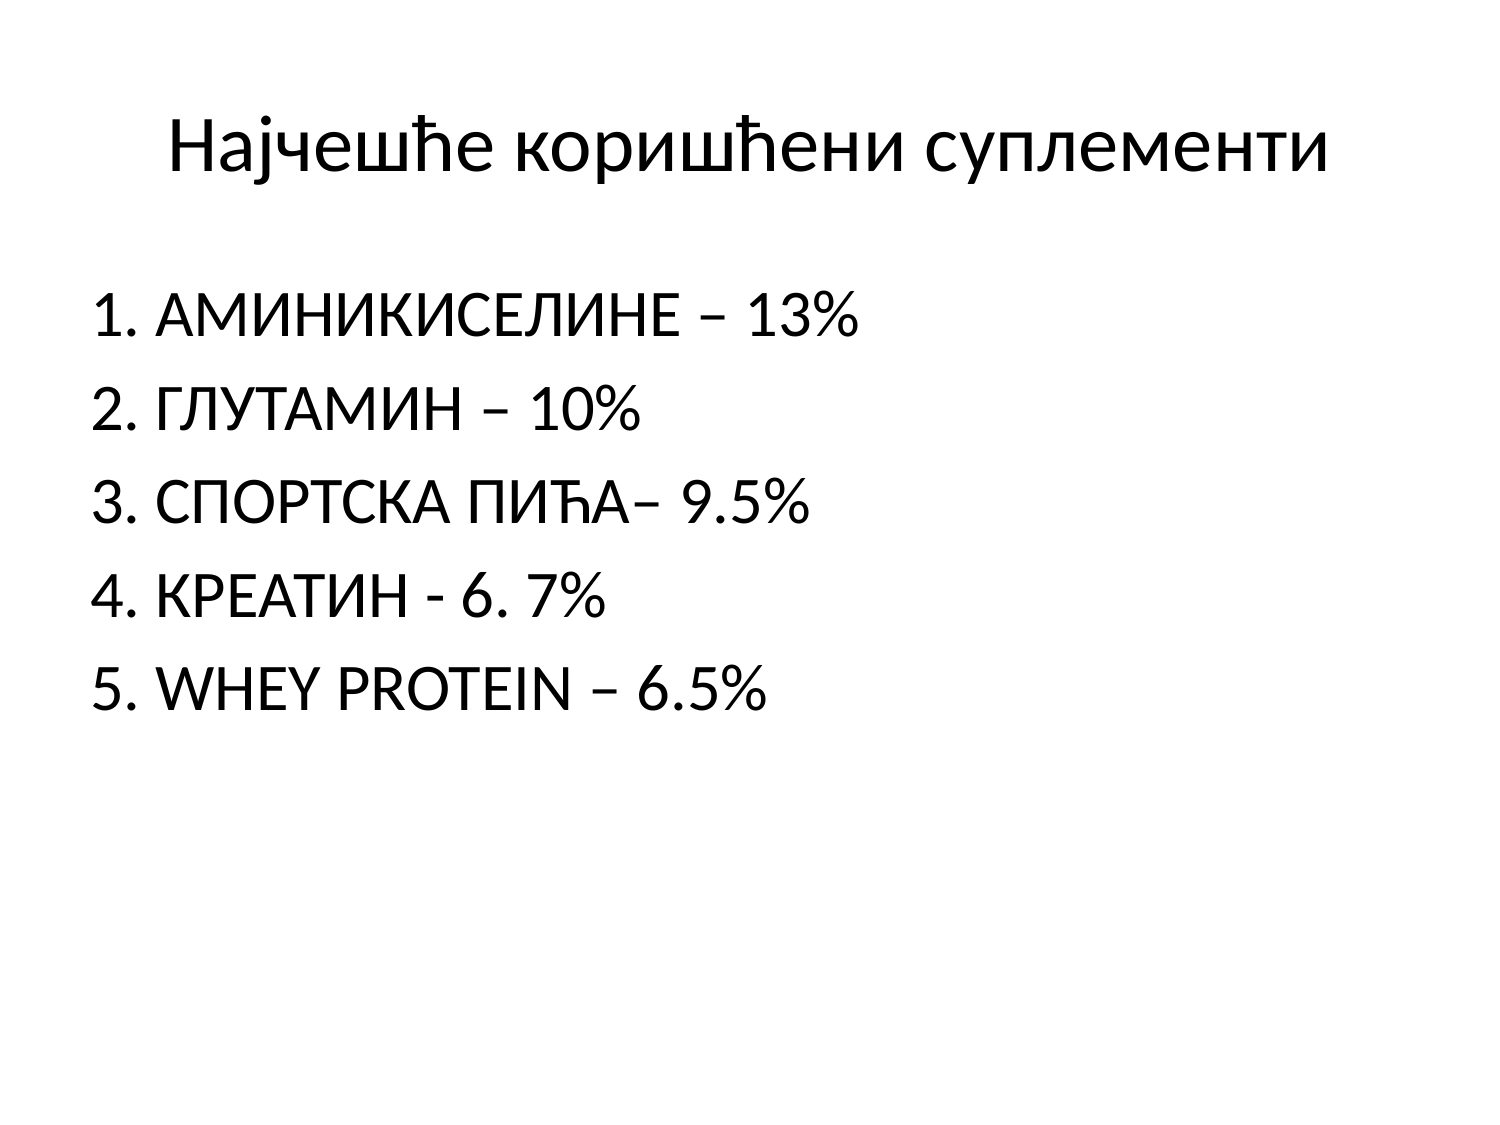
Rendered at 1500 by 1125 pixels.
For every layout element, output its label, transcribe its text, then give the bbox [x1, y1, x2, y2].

title Најчешће коришћени суплементи [75, 45, 1425, 233]
list 1. АМИНИКИСЕЛИНЕ – 13% 2. ГЛУТАМИН – 10% 3. СПОРТСКА ПИЋА– 9.5% 4. КРЕАТИН - 6. 7% 5. WHEY PROTEIN – 6.5% [75, 262, 1425, 1005]
